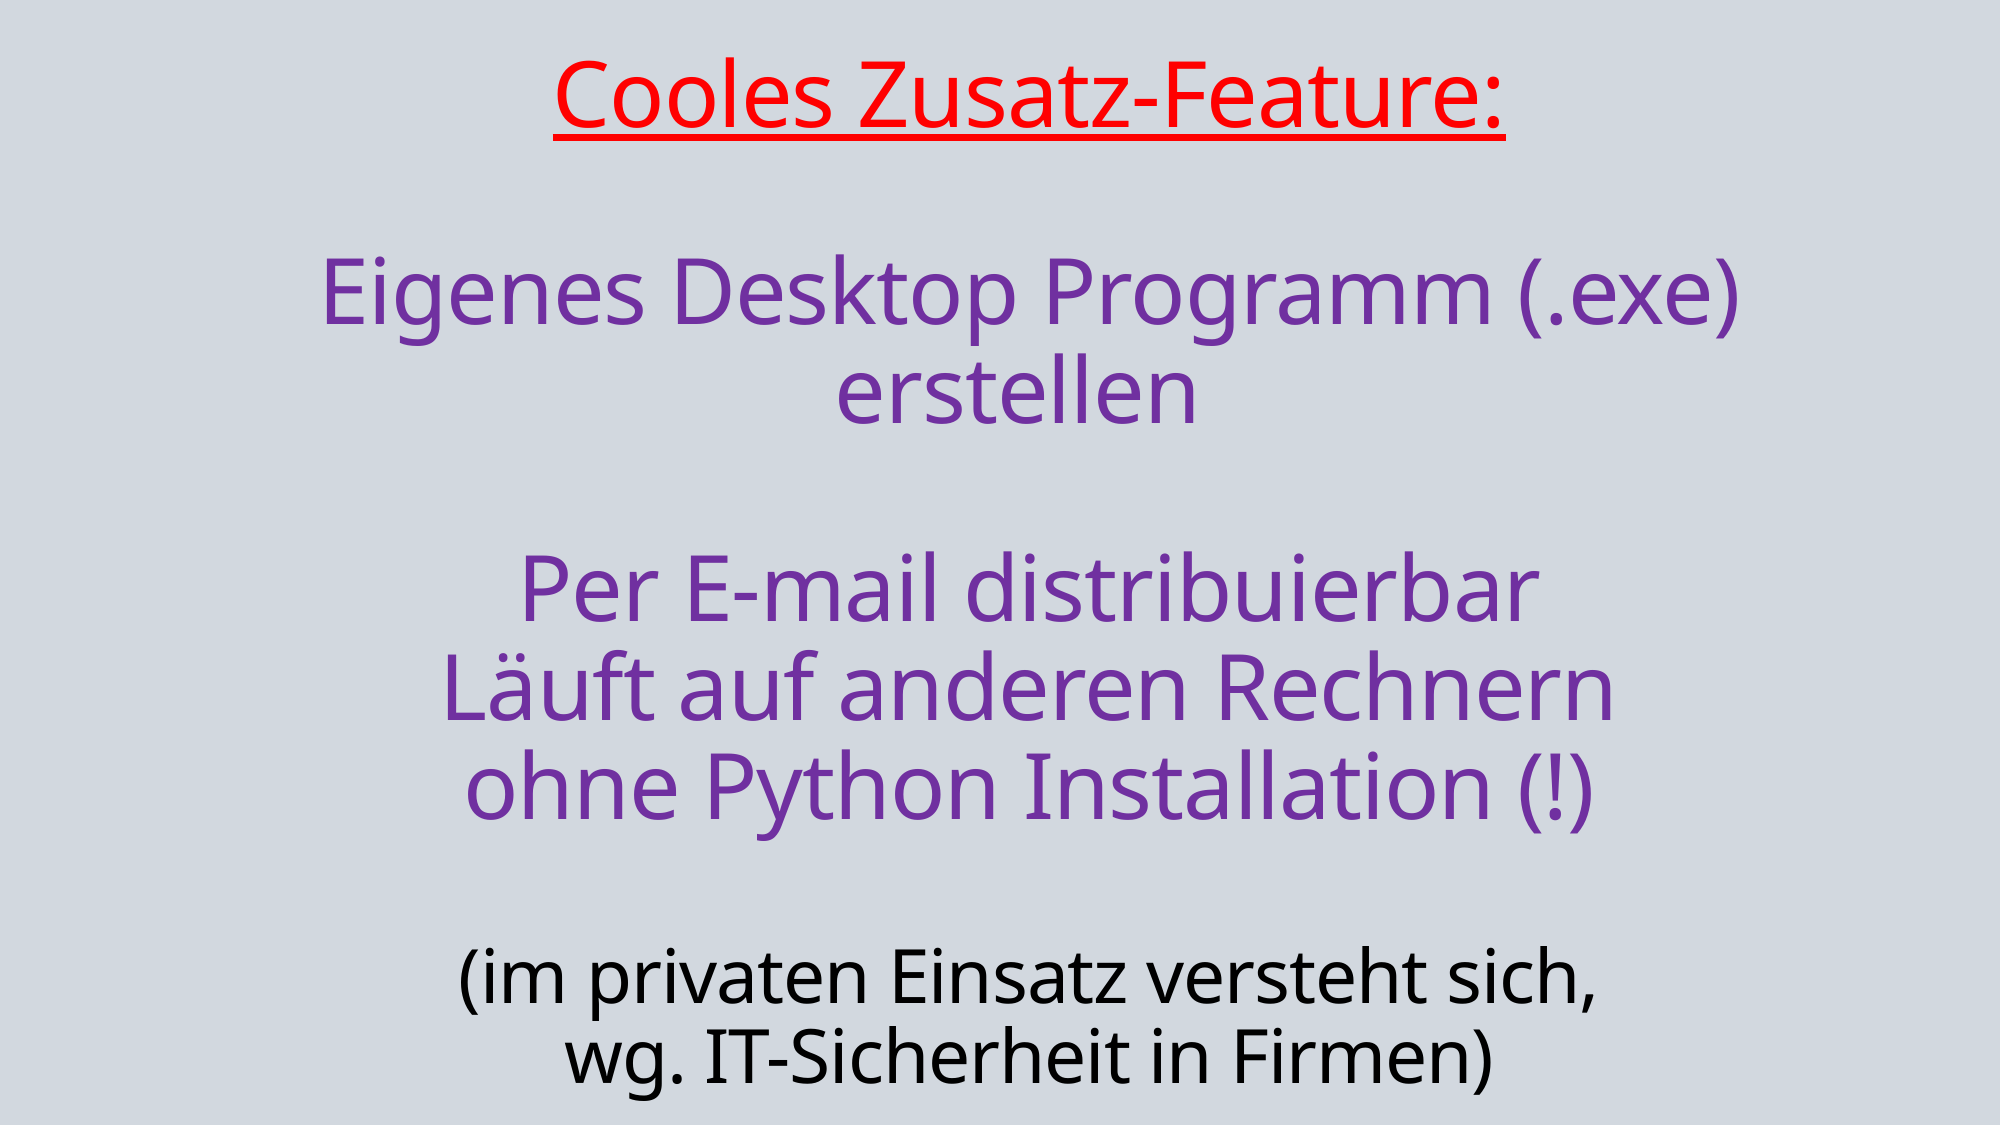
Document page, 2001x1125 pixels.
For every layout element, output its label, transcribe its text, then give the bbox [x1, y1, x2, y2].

title Cooles Zusatz-Feature: Eigenes Desktop Programm (.exe) erstellen Per E-mail distribuierbar Läuft auf anderen Rechnern ohne Python Installation (!) (im privaten Einsatz versteht sich, wg. IT-Sicherheit in Firmen) [183, 17, 1876, 1108]
